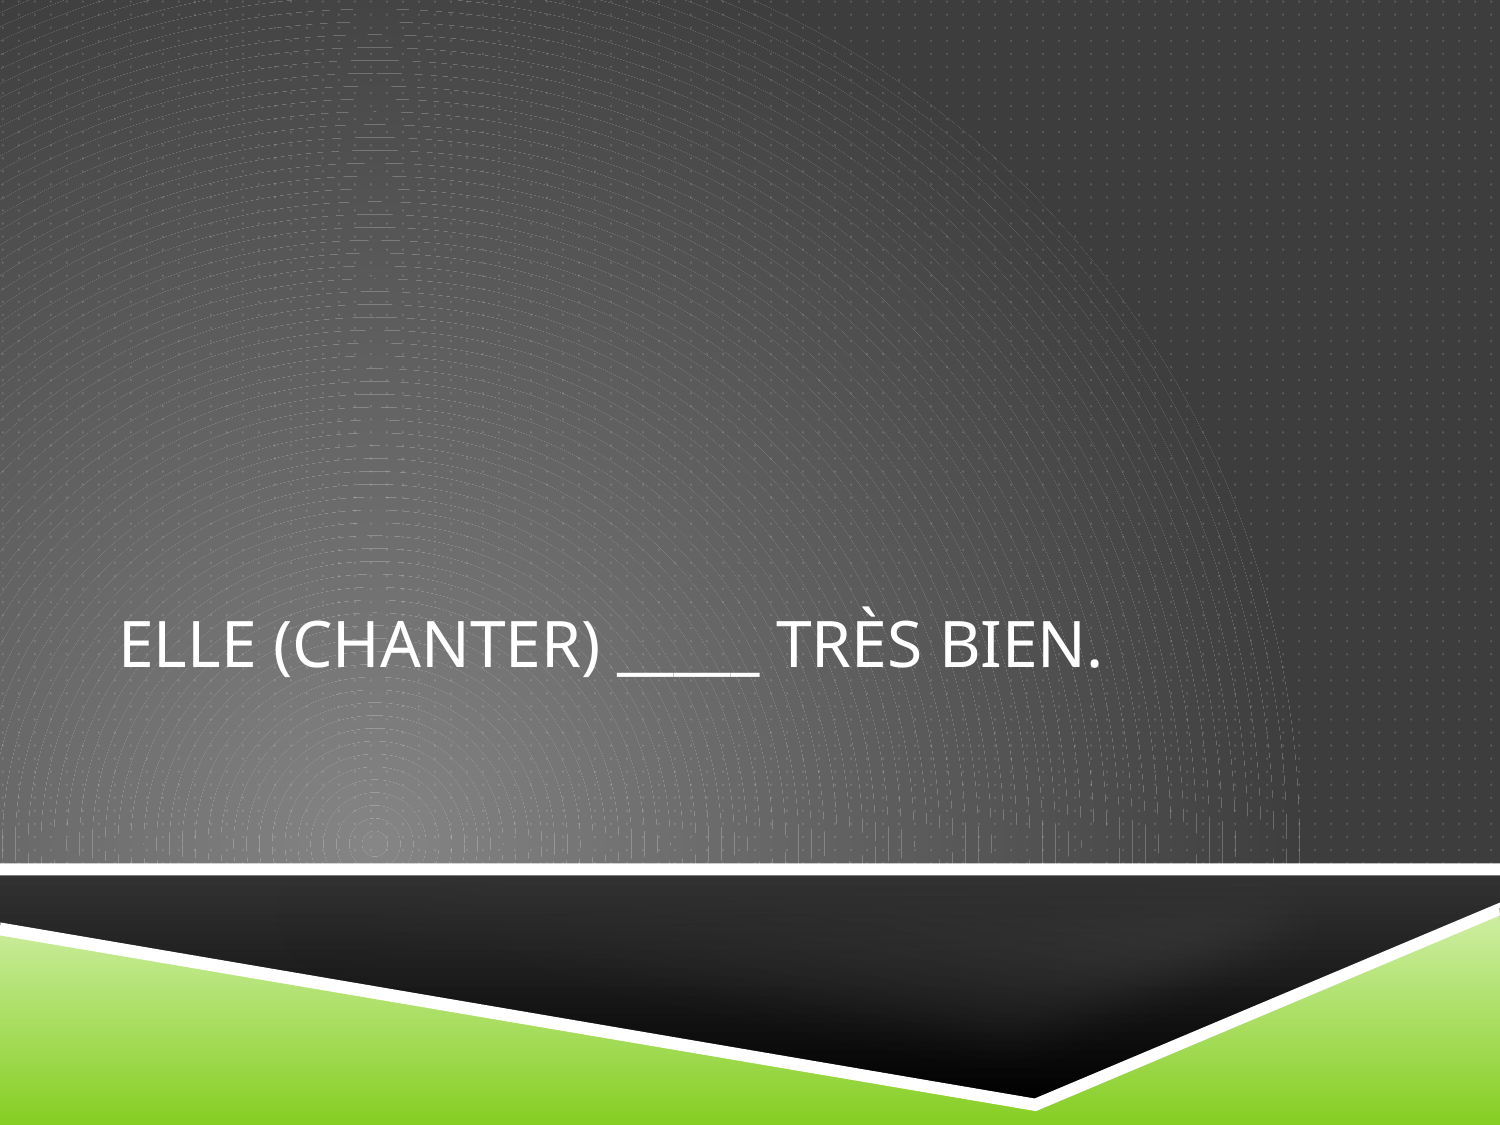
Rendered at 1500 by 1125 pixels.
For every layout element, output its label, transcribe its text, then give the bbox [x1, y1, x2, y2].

title Elle (chanter) _____ très bien. [118, 596, 1394, 820]
